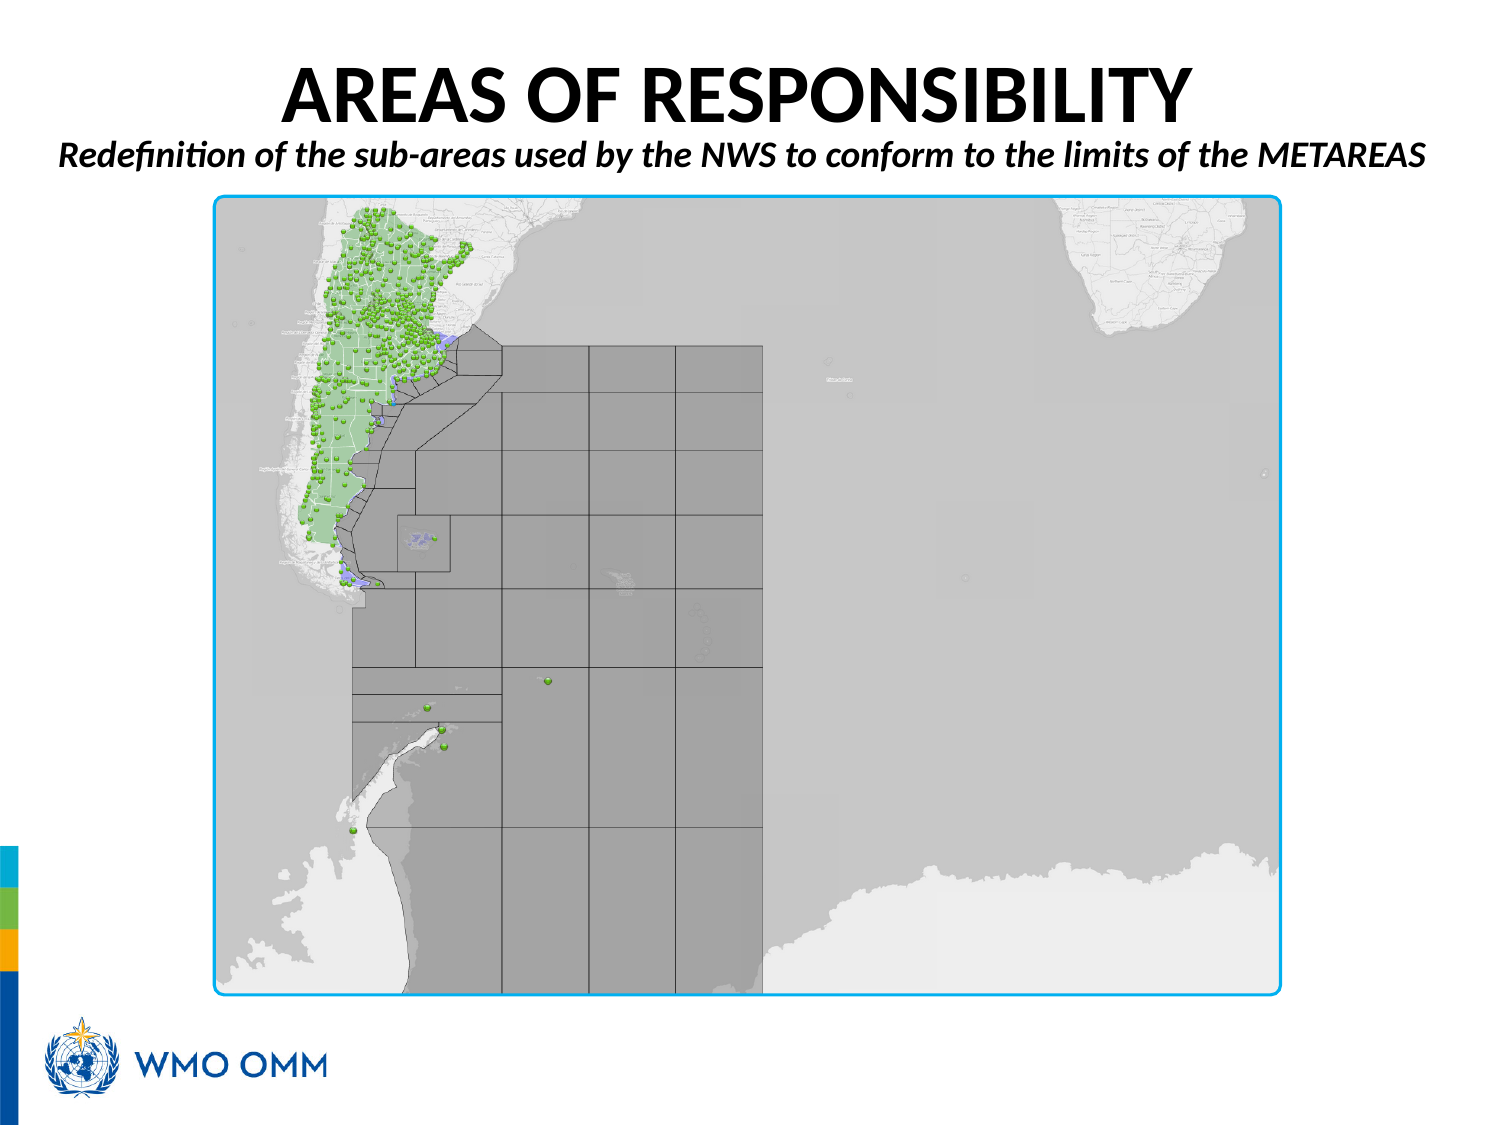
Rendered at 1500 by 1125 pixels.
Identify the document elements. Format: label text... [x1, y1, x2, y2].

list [214, 196, 1281, 996]
picture [0, 845, 327, 1125]
title AREAS OF RESPONSIBILITY Redefinition of the sub-areas used by the NWS to conform to the limits of the METAREAS [0, 45, 1476, 233]
